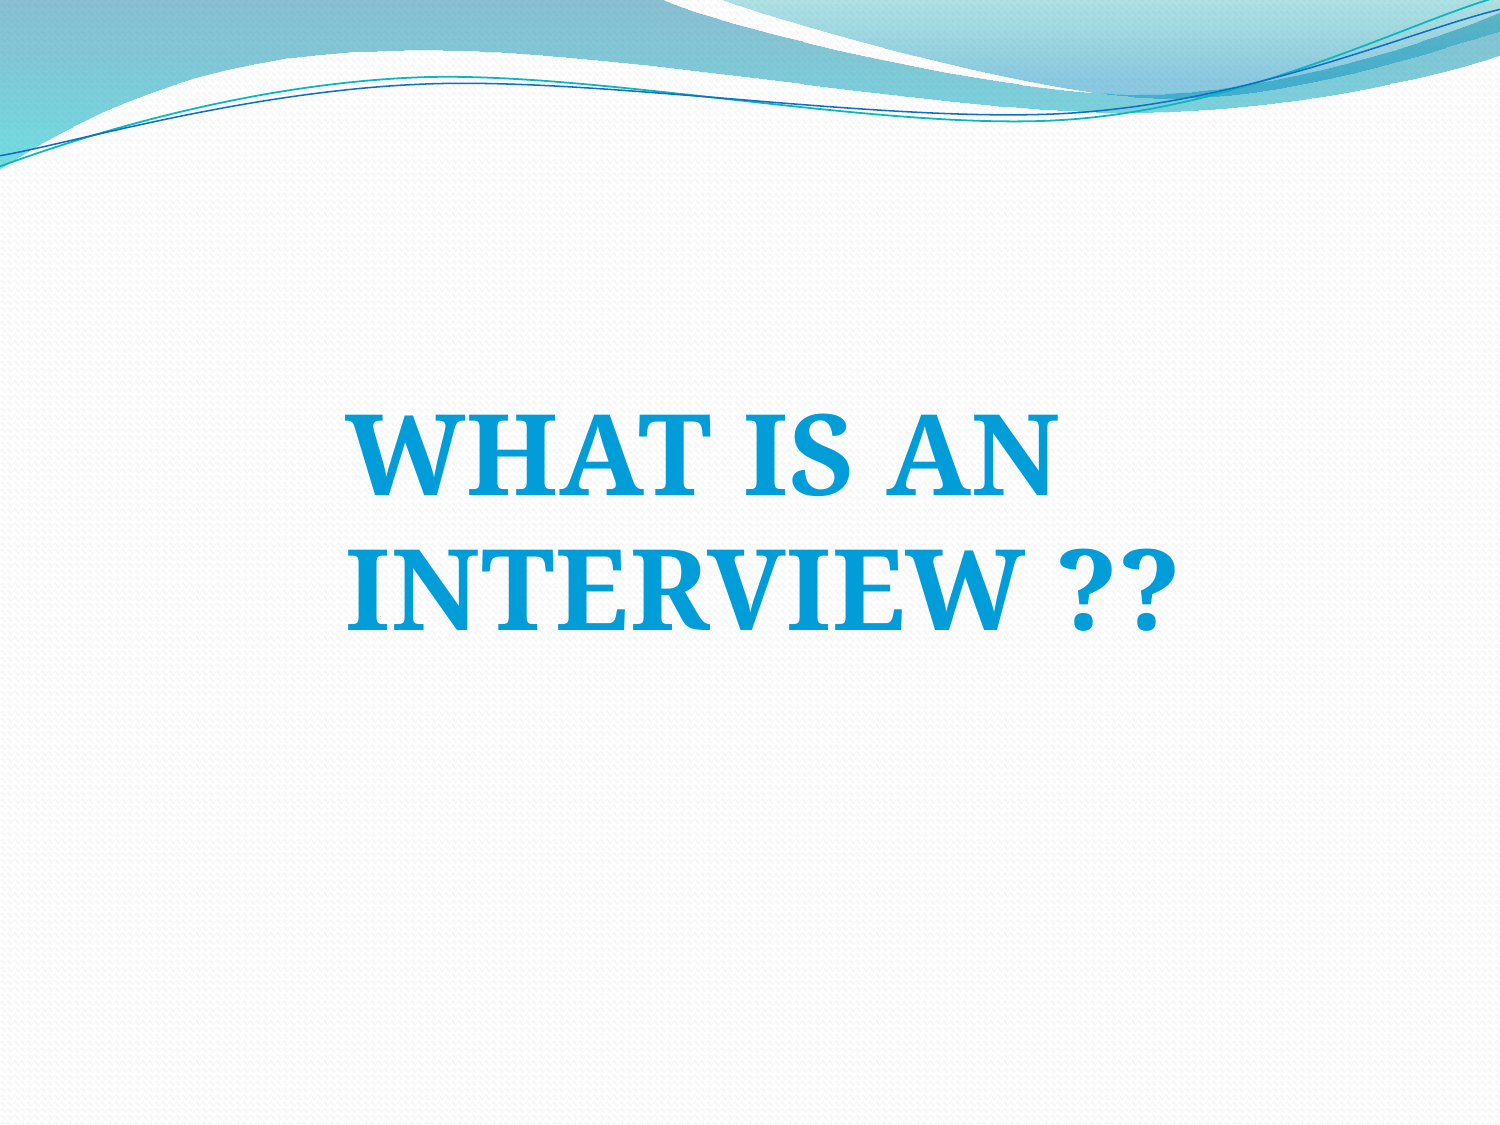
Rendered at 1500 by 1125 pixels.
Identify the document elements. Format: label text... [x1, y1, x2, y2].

text_box WHAT IS AN INTERVIEW ?? [239, 374, 1198, 660]
